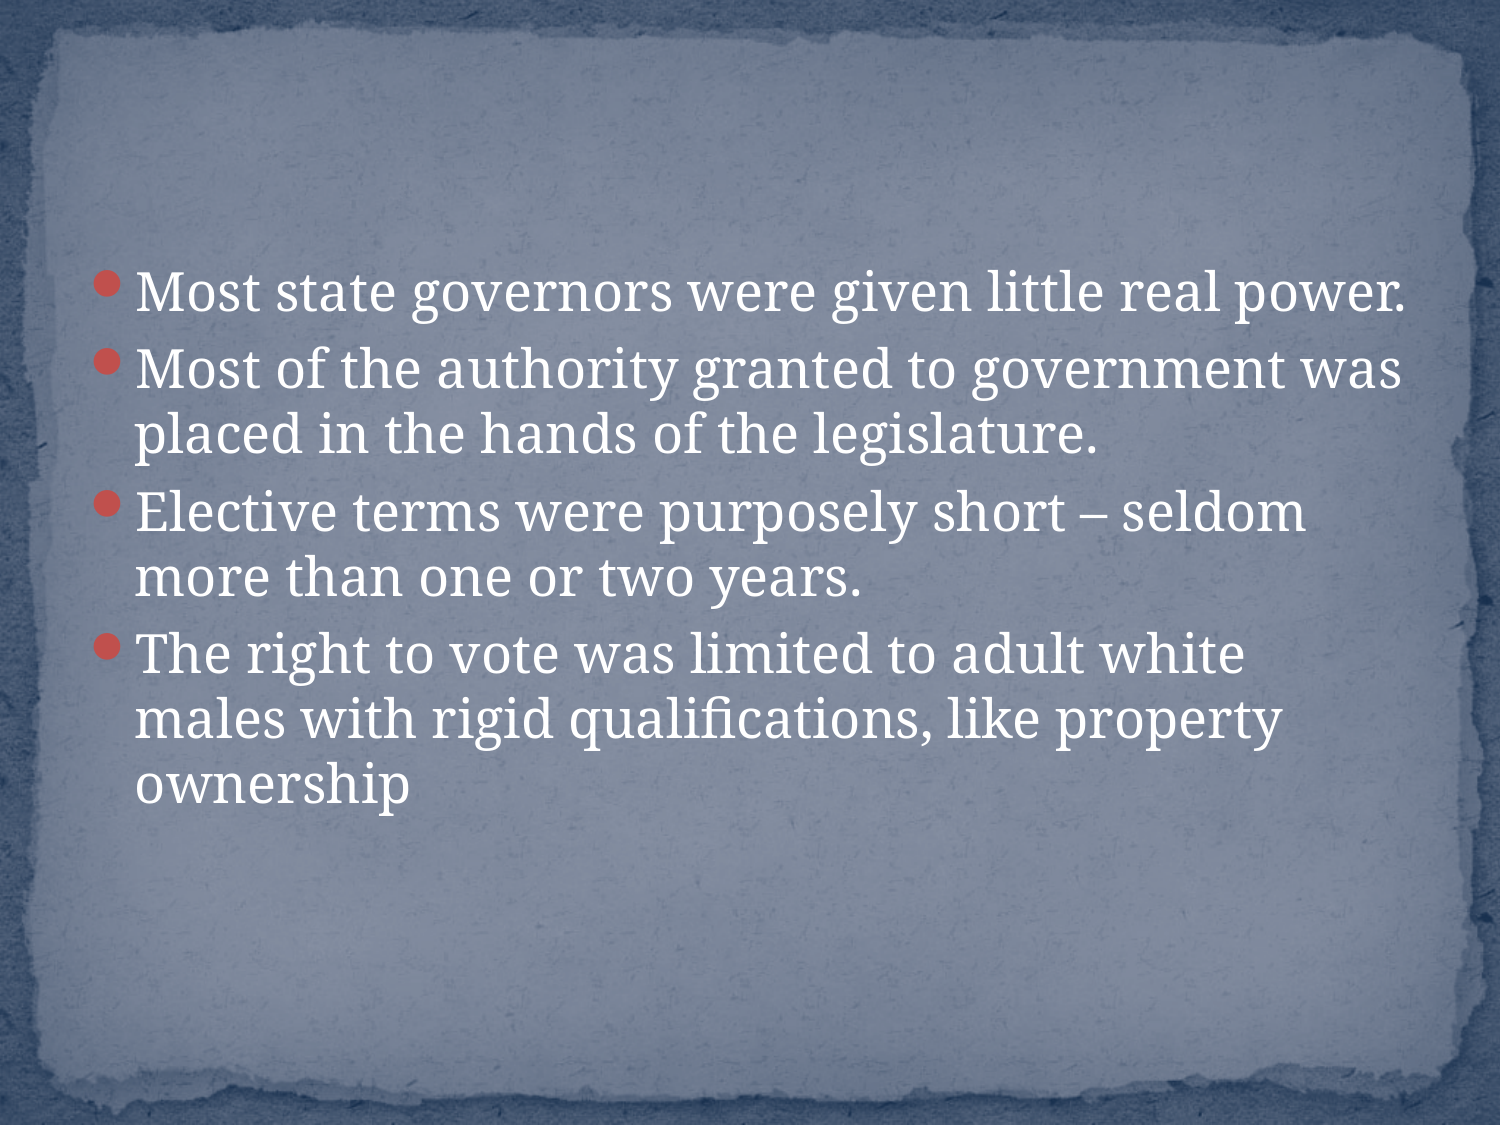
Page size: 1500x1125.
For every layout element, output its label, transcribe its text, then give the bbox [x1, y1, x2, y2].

list Most state governors were given little real power. Most of the authority granted to government was placed in the hands of the legislature. Elective terms were purposely short – seldom more than one or two years. The right to vote was limited to adult white males with rigid qualifications, like property ownership [75, 249, 1425, 1000]
